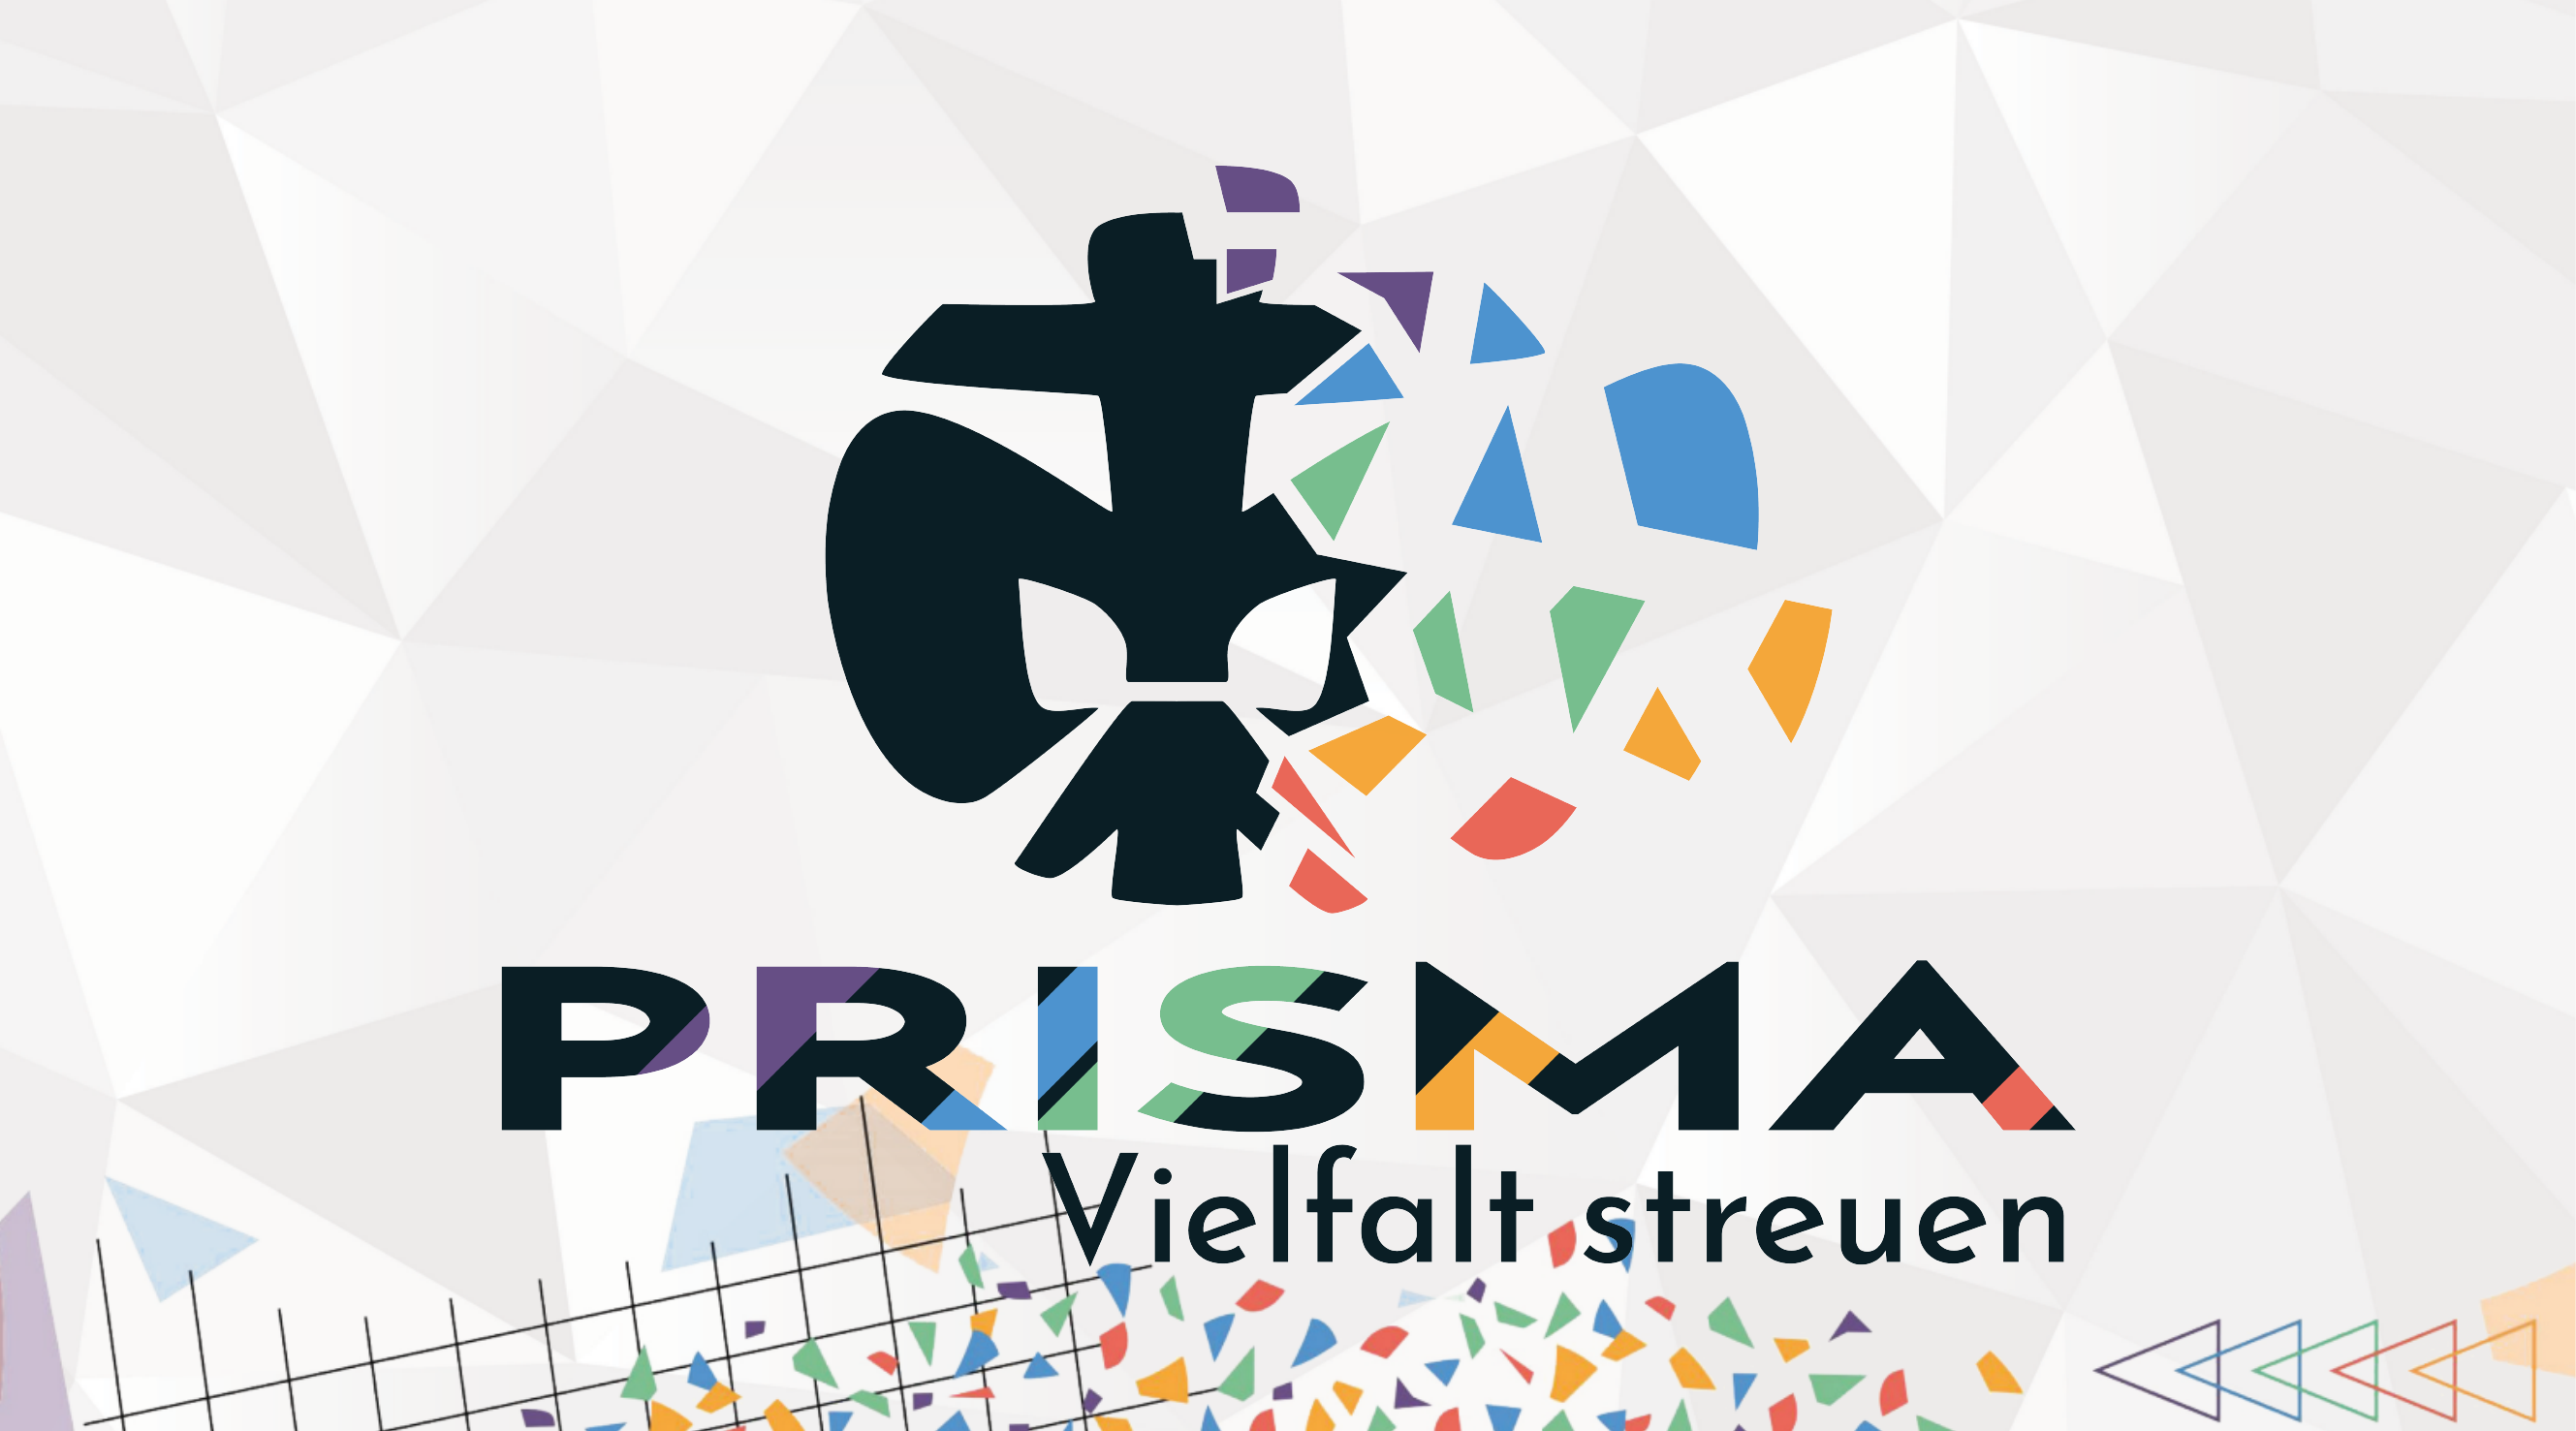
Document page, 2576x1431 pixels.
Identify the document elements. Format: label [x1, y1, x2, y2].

picture [331, 0, 2244, 1431]
